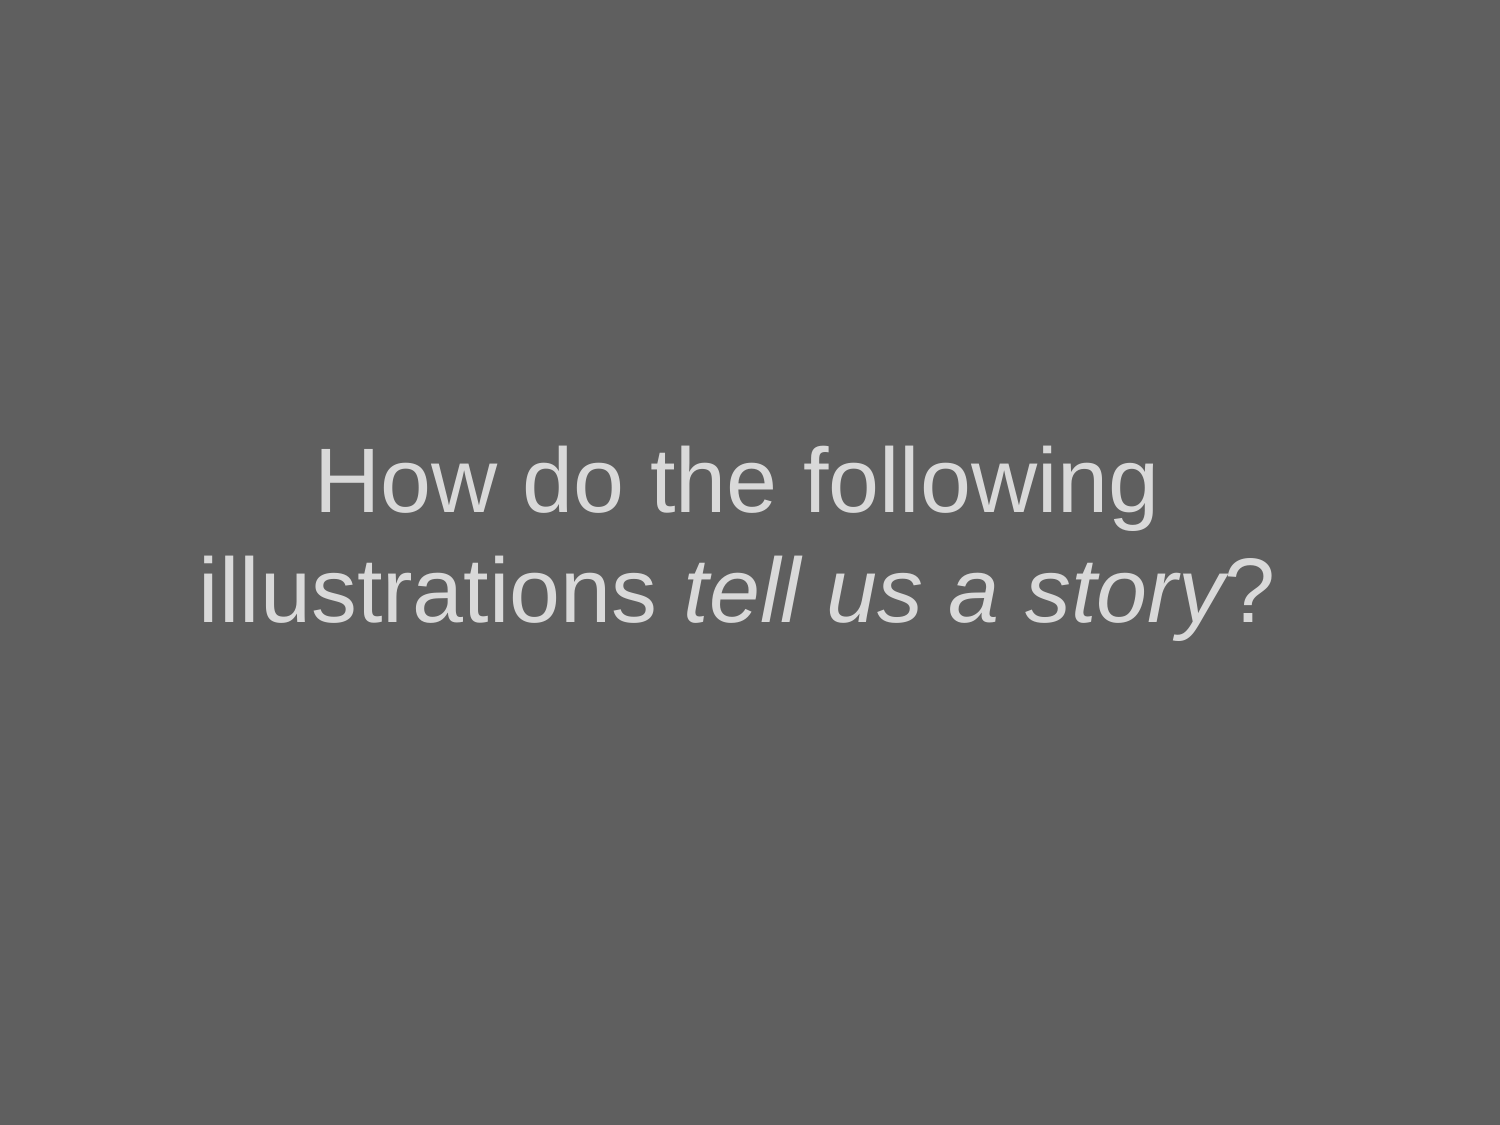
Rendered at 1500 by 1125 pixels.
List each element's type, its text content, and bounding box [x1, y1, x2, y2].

title How do the following illustrations tell us a story? [62, 437, 1413, 626]
